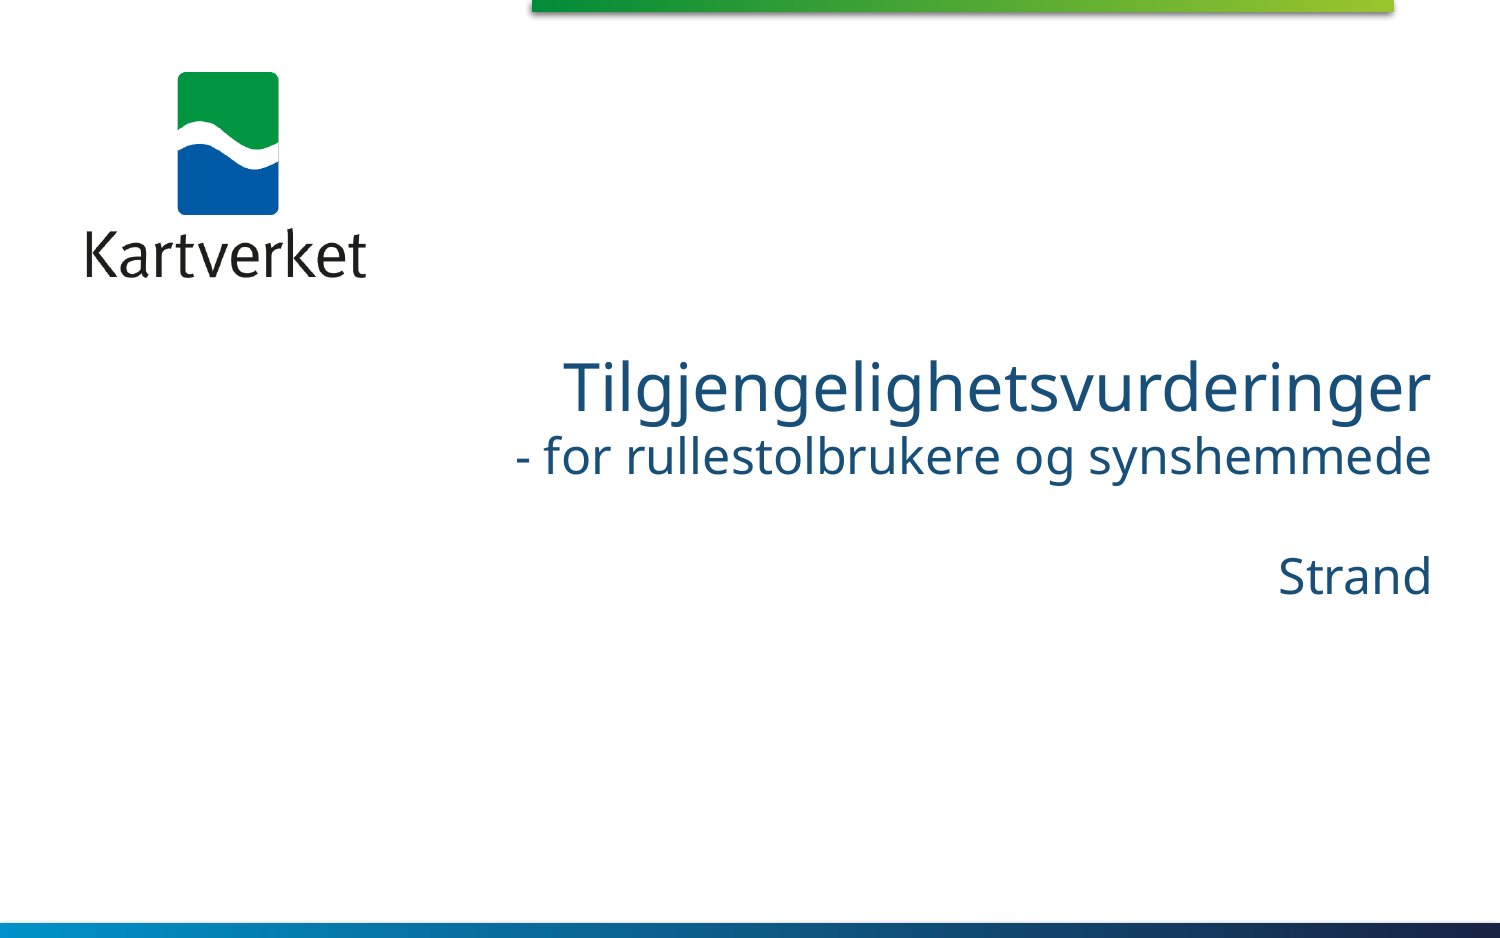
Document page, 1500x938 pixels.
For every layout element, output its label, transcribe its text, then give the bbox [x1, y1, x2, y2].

text_box Tilgjengelighetsvurderinger - for rullestolbrukere og synshemmede Strand [66, 337, 1449, 613]
